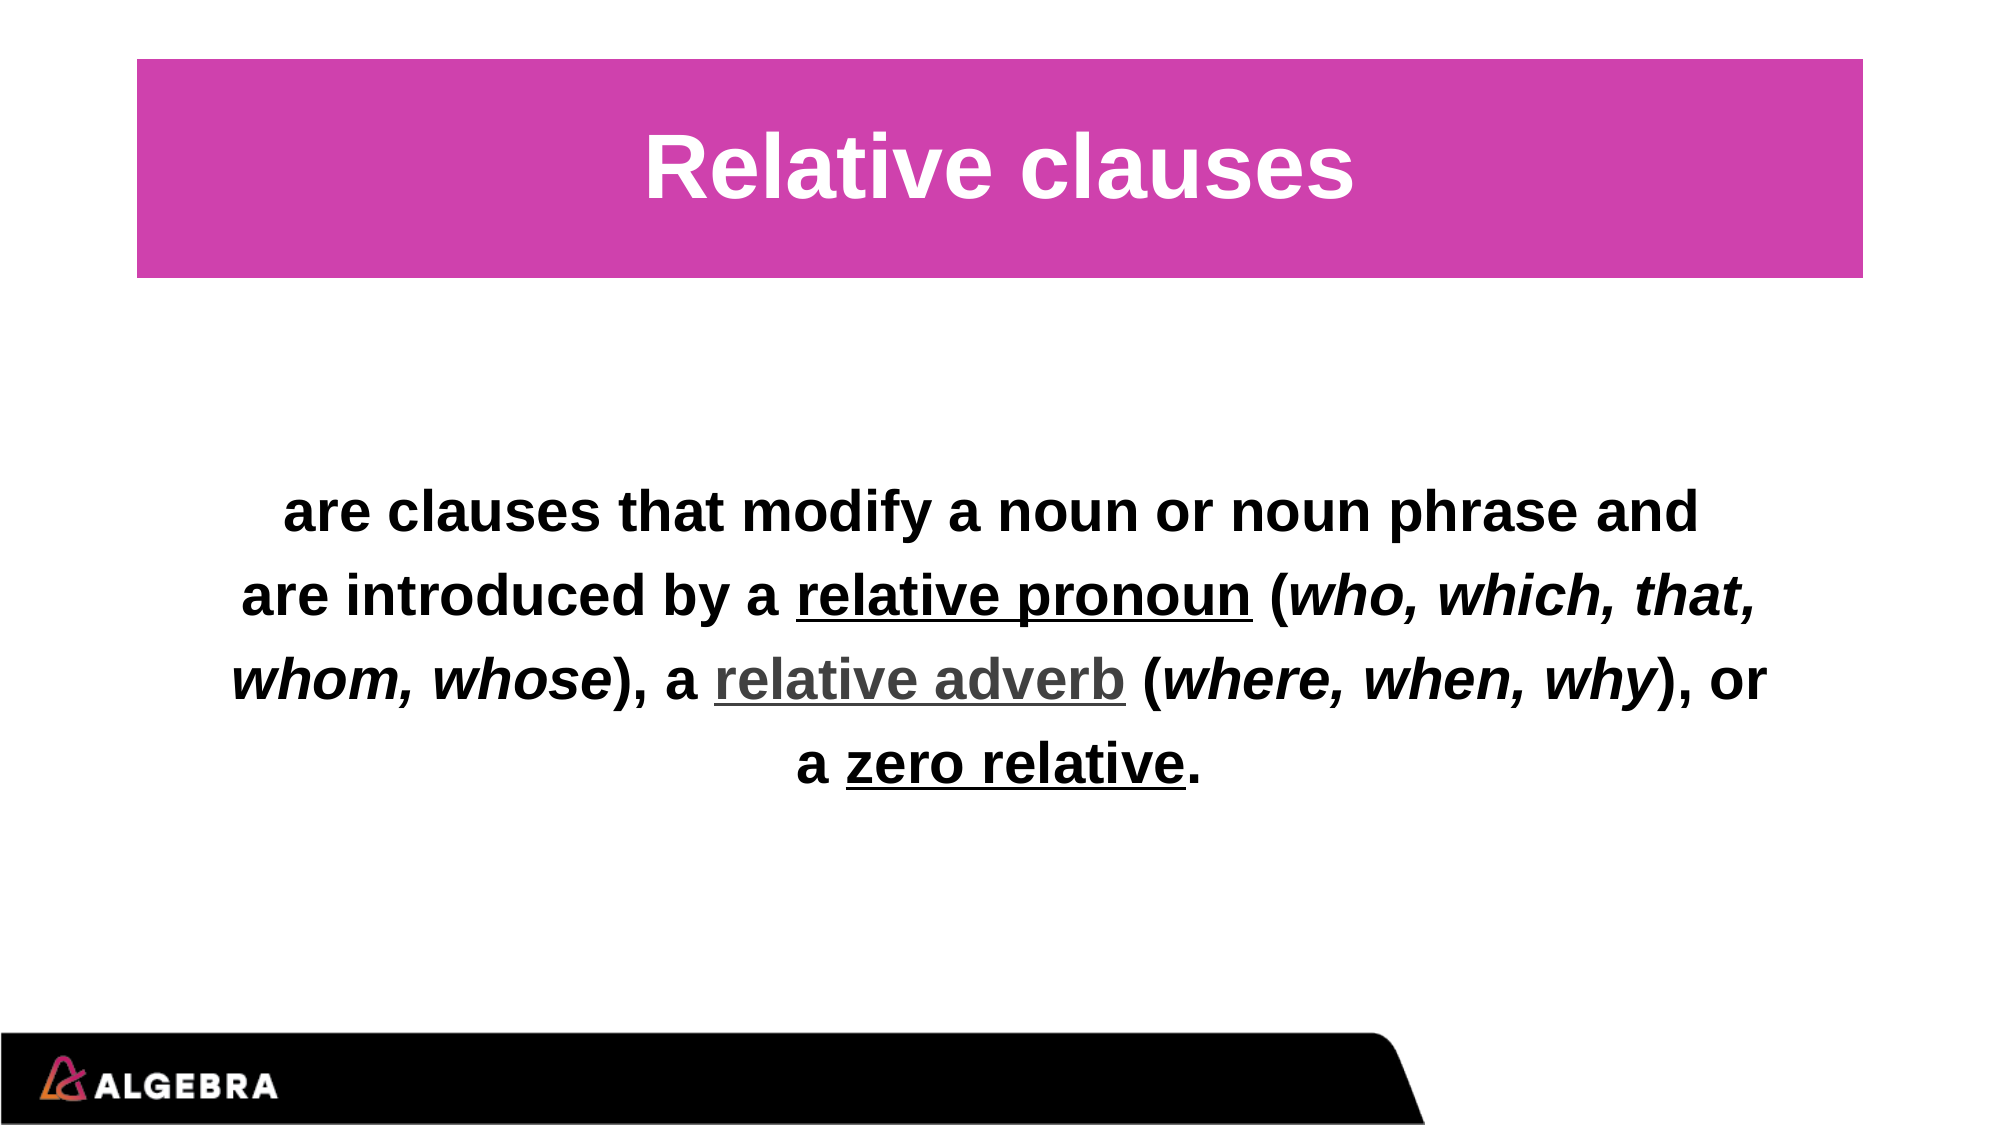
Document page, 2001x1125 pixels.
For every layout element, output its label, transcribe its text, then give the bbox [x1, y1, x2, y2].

list are clauses that modify a noun or noun phrase and are introduced by a relative pronoun (who, which, that, whom, whose), a relative adverb (where, when, why), or a zero relative. [137, 299, 1863, 1014]
title Relative clauses [137, 59, 1863, 278]
picture [0, 1032, 1425, 1125]
